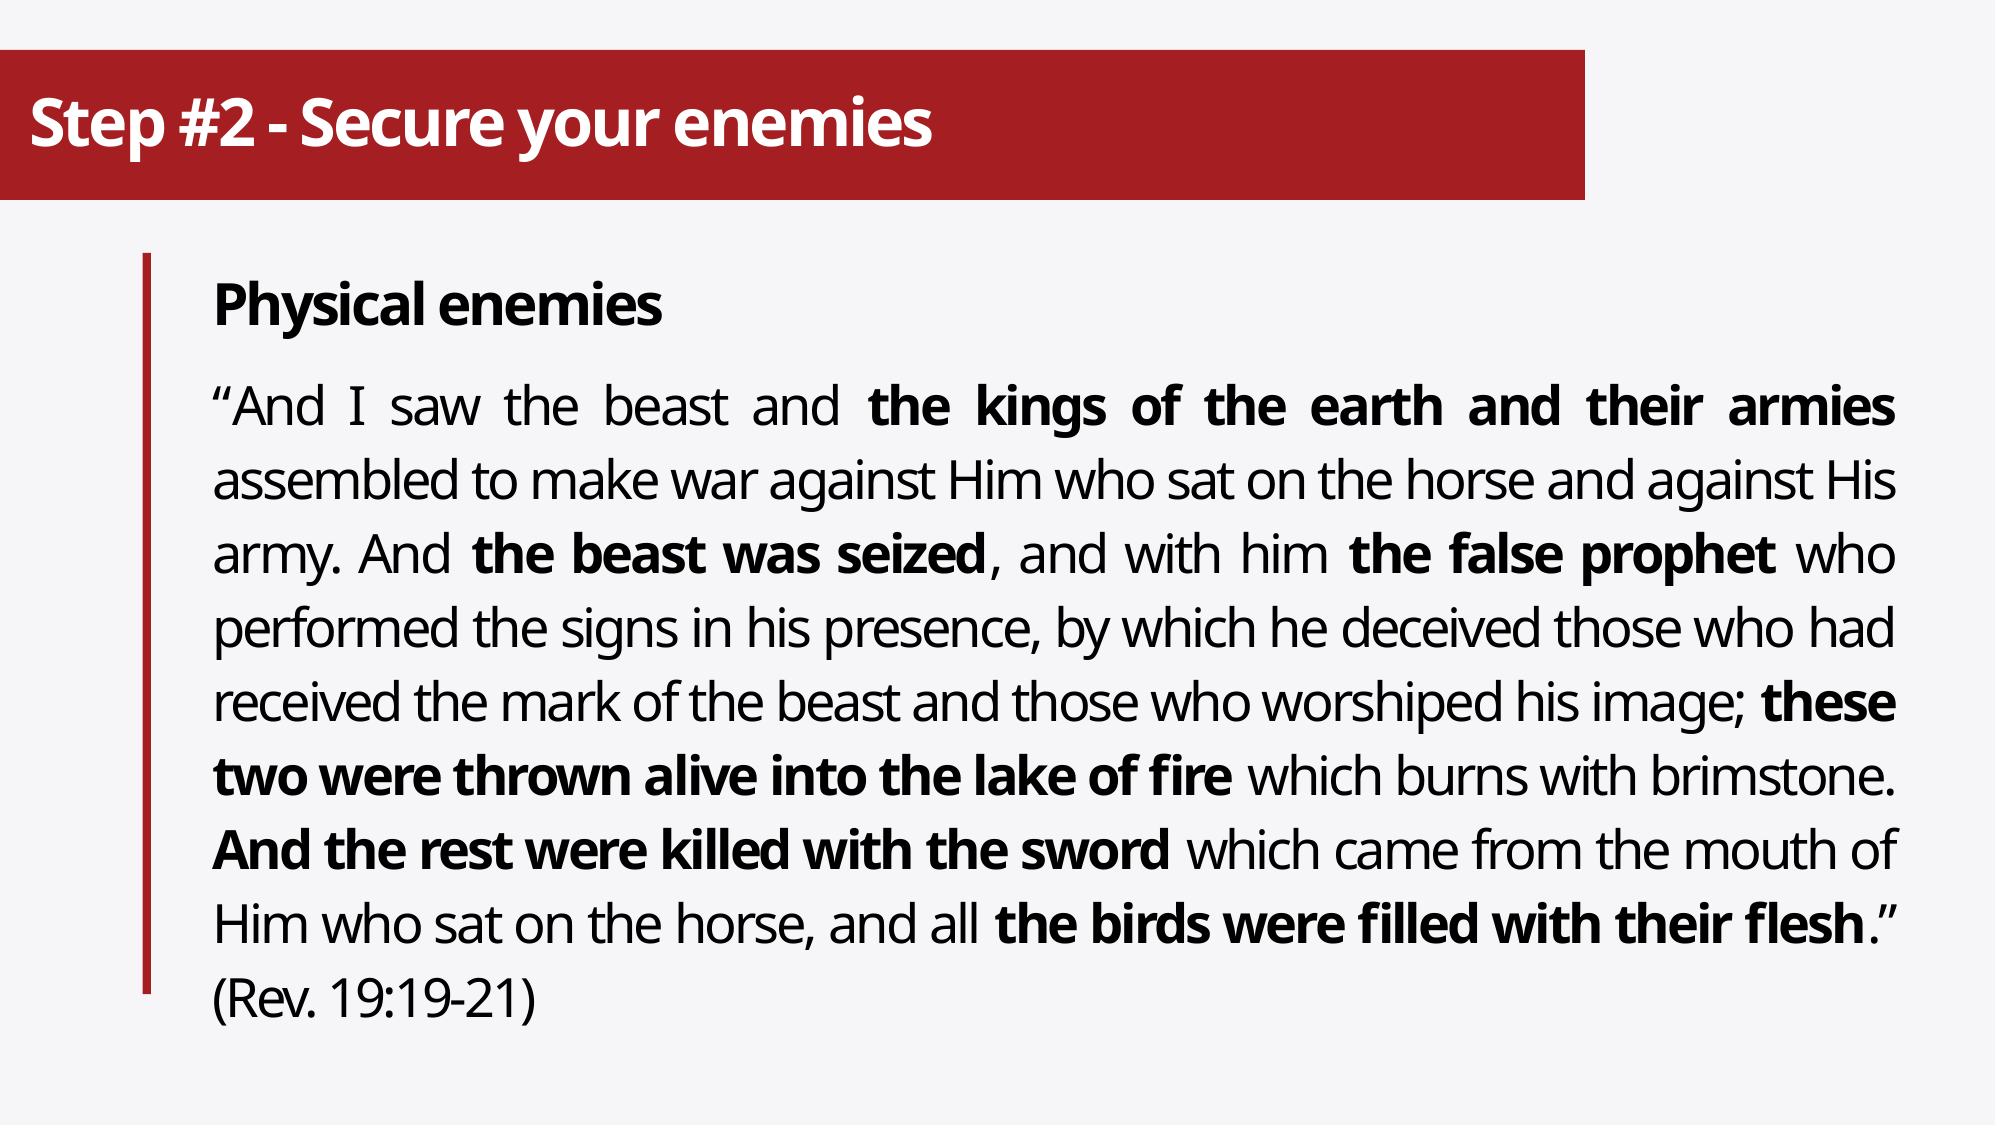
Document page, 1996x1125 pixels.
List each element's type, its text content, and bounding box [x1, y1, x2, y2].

title Step #2 - Secure your enemies [14, 62, 1810, 188]
subtitle Physical enemies “And I saw the beast and the kings of the earth and their armies assembled to make war against Him who sat on the horse and against His army. And the beast was seized, and with him the false prophet who performed the signs in his presence, by which he deceived those who had received the mark of the beast and those who worshiped his image; these two were thrown alive into the lake of fire which burns with brimstone. And the rest were killed with the sword which came from the mouth of Him who sat on the horse, and all the birds were filled with their flesh.” (Rev. 19:19-21) [197, 249, 1910, 1000]
